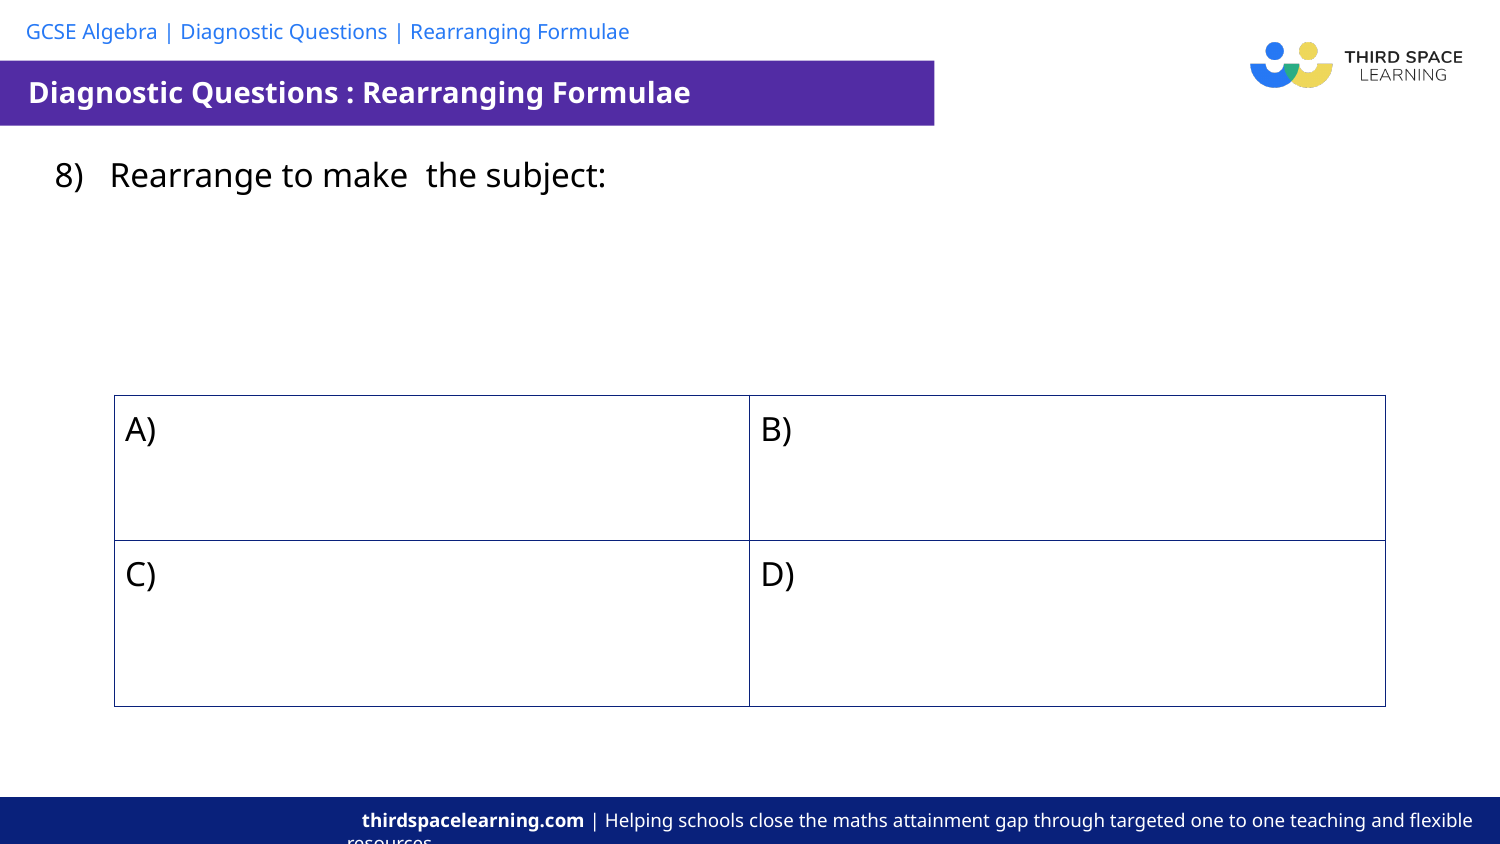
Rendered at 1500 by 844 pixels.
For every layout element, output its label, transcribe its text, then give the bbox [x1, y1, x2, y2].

picture [1250, 33, 1465, 99]
text_box Diagnostic Questions : Rearranging Formulae [13, 59, 792, 125]
